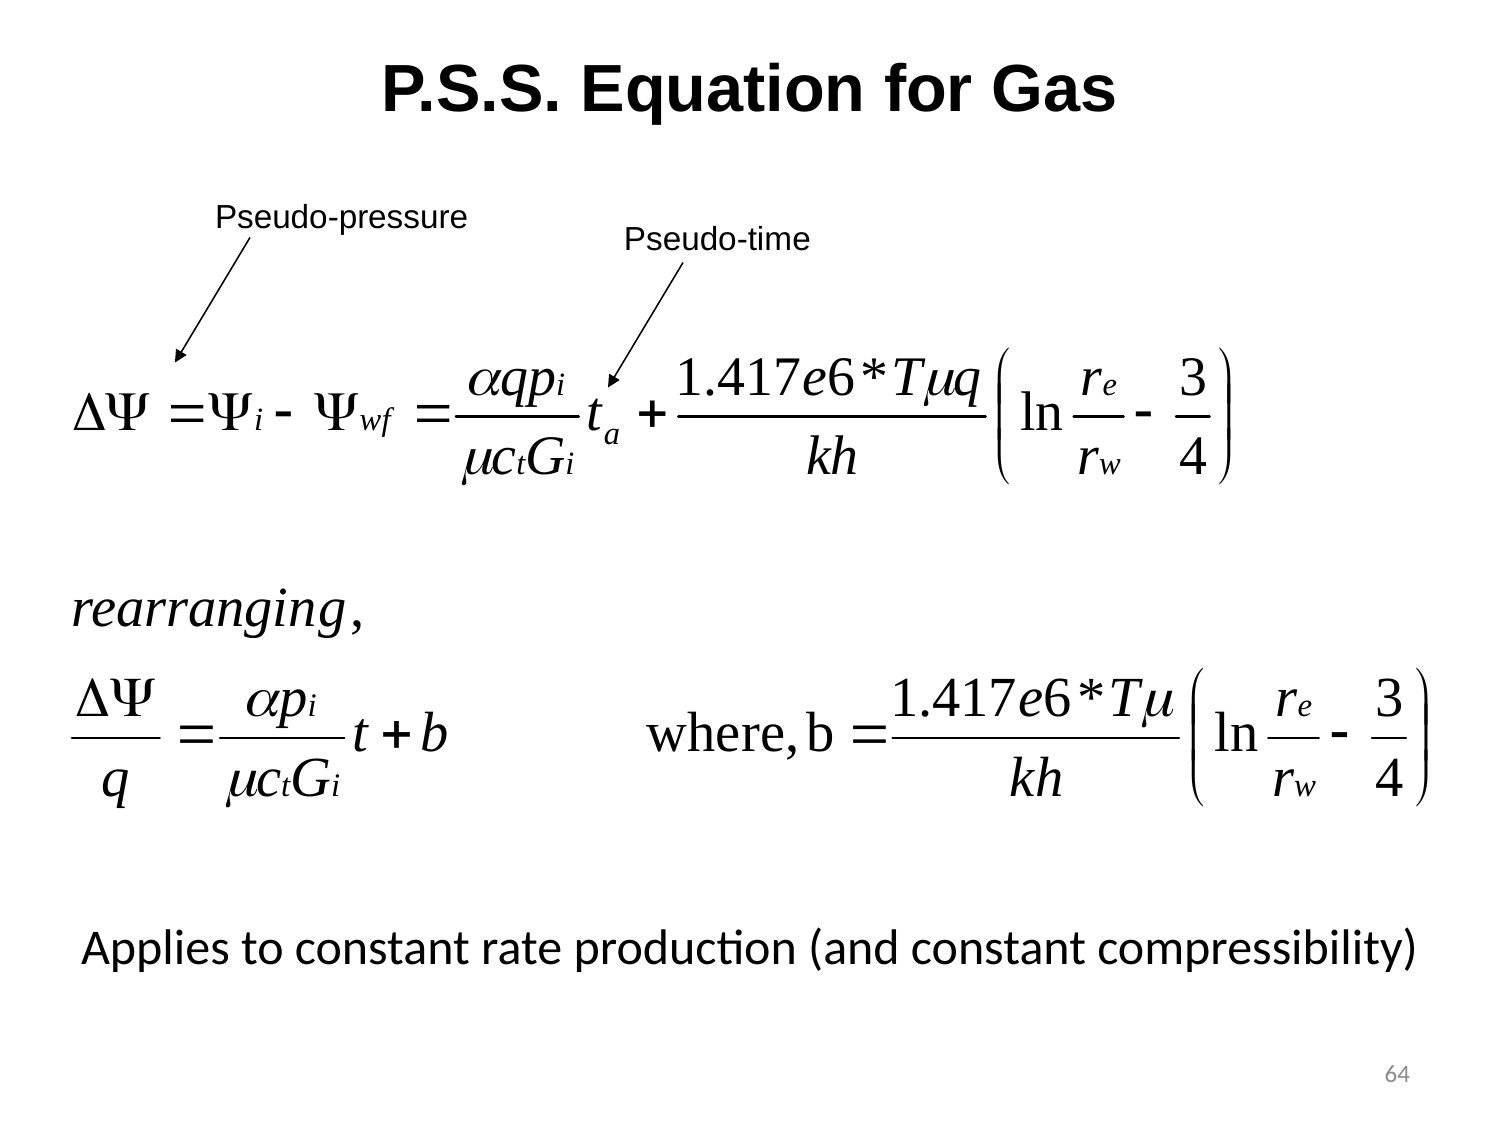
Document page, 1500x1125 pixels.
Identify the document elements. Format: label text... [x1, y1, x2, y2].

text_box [63, 337, 1250, 496]
text_box Applies to constant rate production (and constant compressibility) [66, 907, 1434, 983]
slide_number 64 [1074, 1042, 1425, 1103]
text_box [62, 576, 1443, 823]
text_box Pseudo-time [609, 209, 826, 265]
text_box P.S.S. Equation for Gas [74, 37, 1425, 133]
text_box Pseudo-pressure [200, 187, 484, 243]
